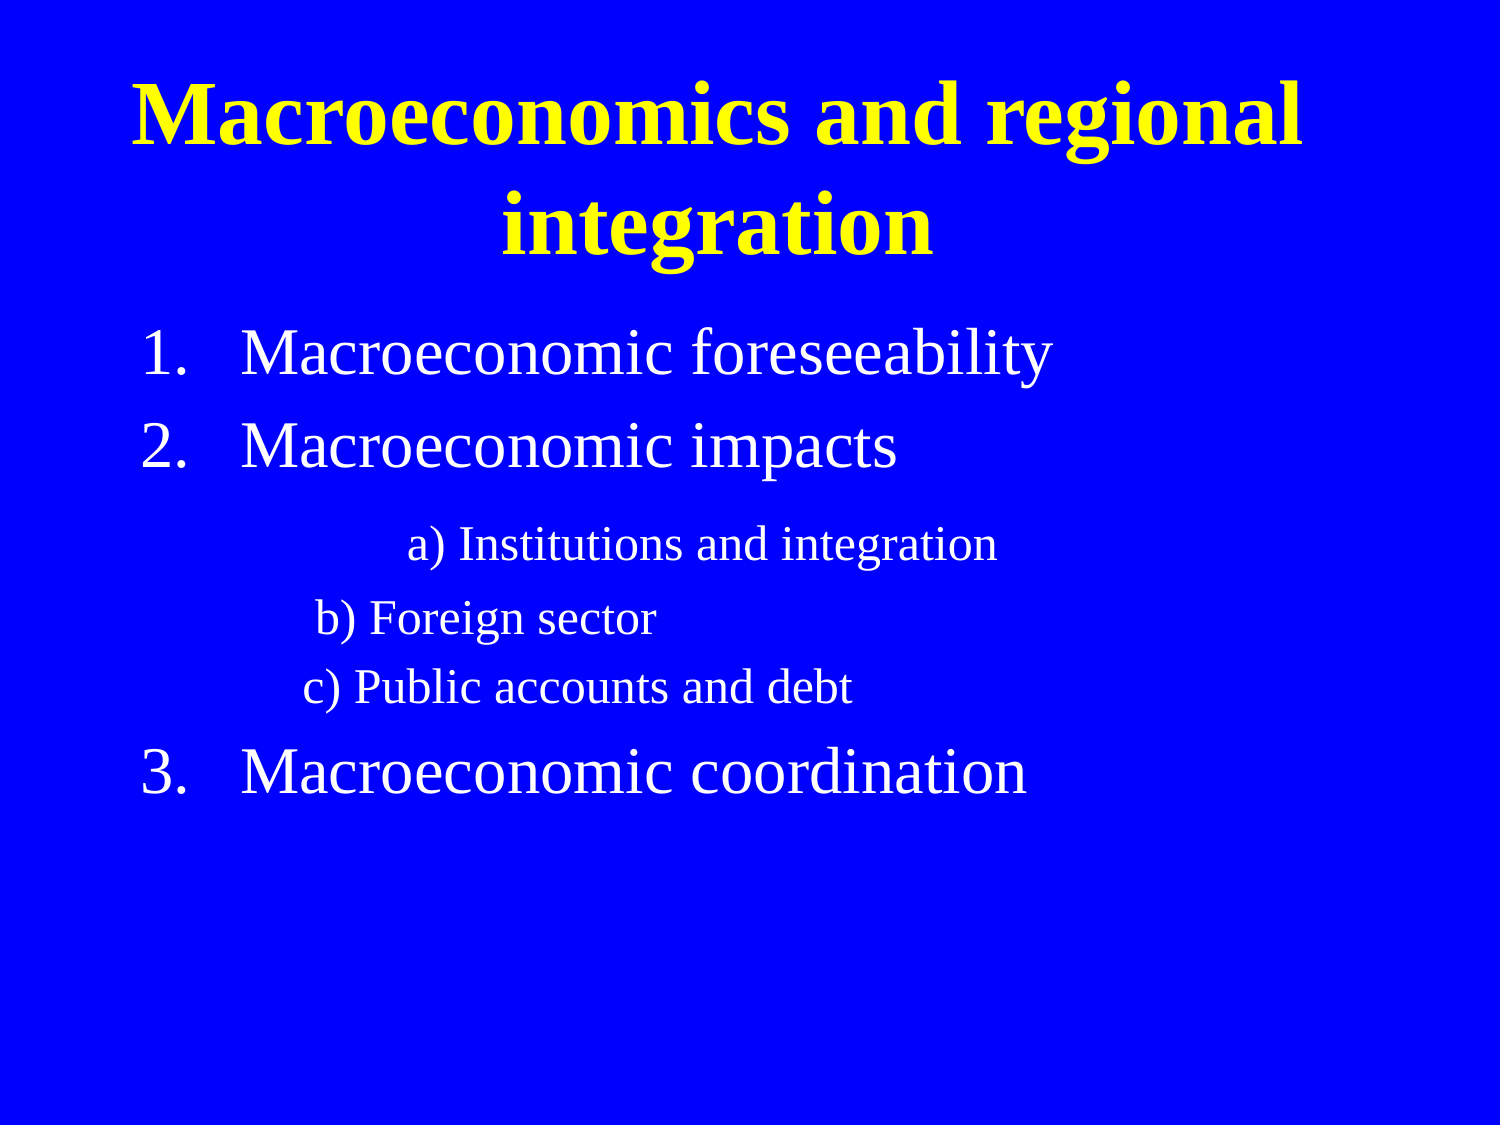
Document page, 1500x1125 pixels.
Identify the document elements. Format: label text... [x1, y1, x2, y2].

title Macroeconomics and regional integration [49, 74, 1388, 251]
list Macroeconomic foreseeability Macroeconomic impacts a) Institutions and integration b) Foreign sector c) Public accounts and debt 3. Macroeconomic coordination [124, 299, 1413, 926]
